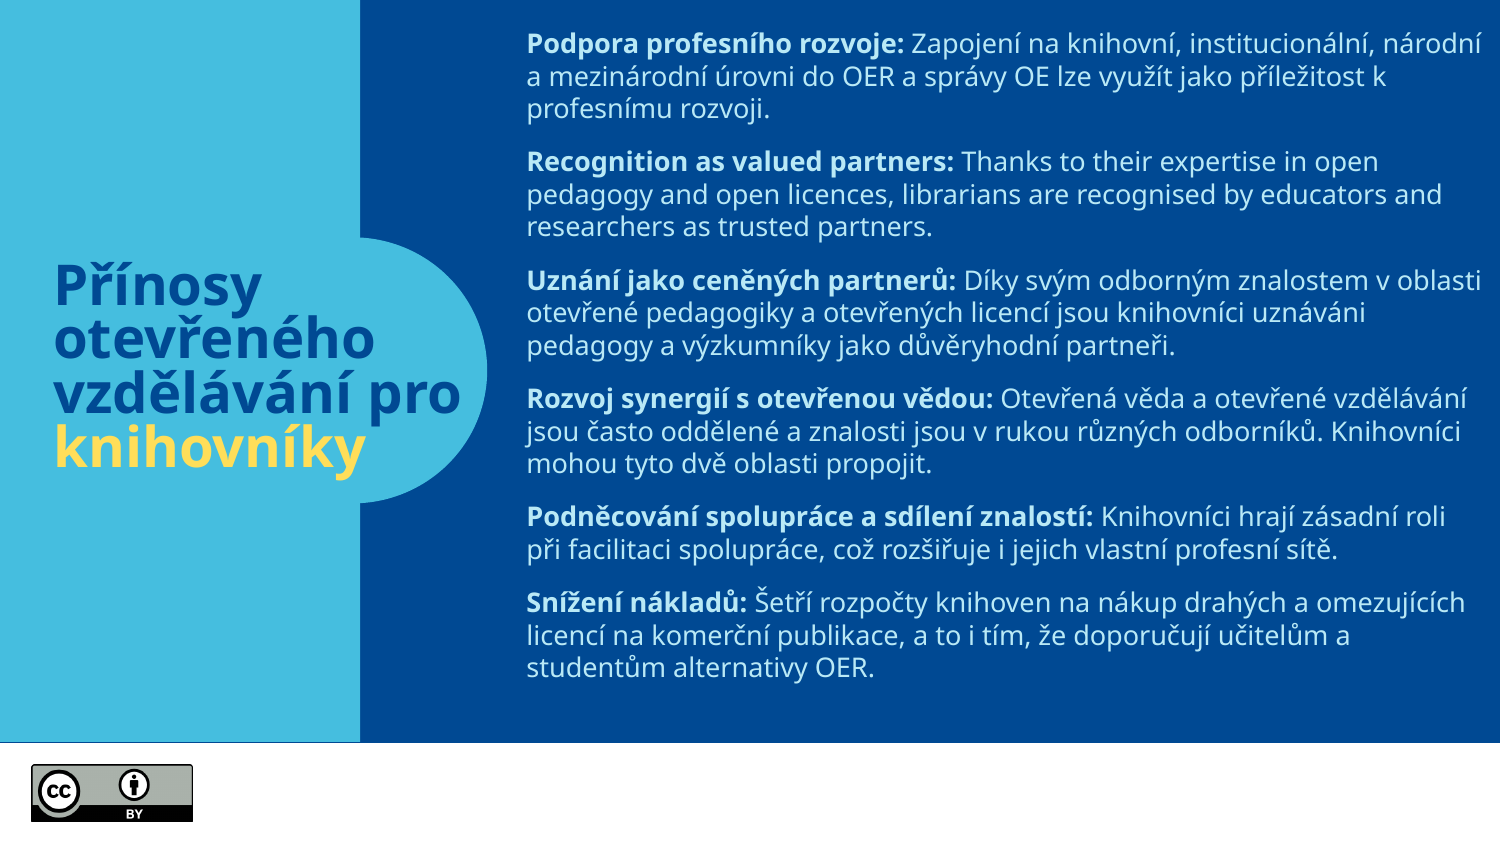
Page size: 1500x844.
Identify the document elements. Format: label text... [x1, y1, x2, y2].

text_box [0, 750, 1500, 844]
text_box [0, 0, 361, 742]
text_box [304, 237, 401, 246]
picture [31, 764, 193, 822]
text_box Podpora profesního rozvoje: Zapojení na knihovní, institucionální, národní a mezinárodní úrovni do OER a správy OE lze využít jako příležitost k profesnímu rozvoji. Recognition as valued partners: Thanks to their expertise in open pedagogy and open licences, librarians are recognised by educators and researchers as trusted partners. Uznání jako ceněných partnerů: Díky svým odborným znalostem v oblasti otevřené pedagogiky a otevřených licencí jsou knihovníci uznáváni pedagogy a výzkumníky jako důvěryhodní partneři. Rozvoj synergií s otevřenou vědou: Otevřená věda a otevřené vzdělávání jsou často oddělené a znalosti jsou v rukou různých odborníků. Knihovníci mohou tyto dvě oblasti propojit. Podněcování spolupráce a sdílení znalostí: Knihovníci hrají zásadní roli při facilitaci spolupráce, což rozšiřuje i jejich vlastní profesní sítě. Snížení nákladů: Šetří rozpočty knihoven na nákup drahých a omezujících licencí na komerční publikace, a to i tím, že doporučují učitelům a studentům alternativy OER. [511, 11, 1500, 698]
text_box [300, 493, 405, 504]
text_box Přínosy otevřeného vzdělávání pro knihovníky [38, 246, 499, 493]
